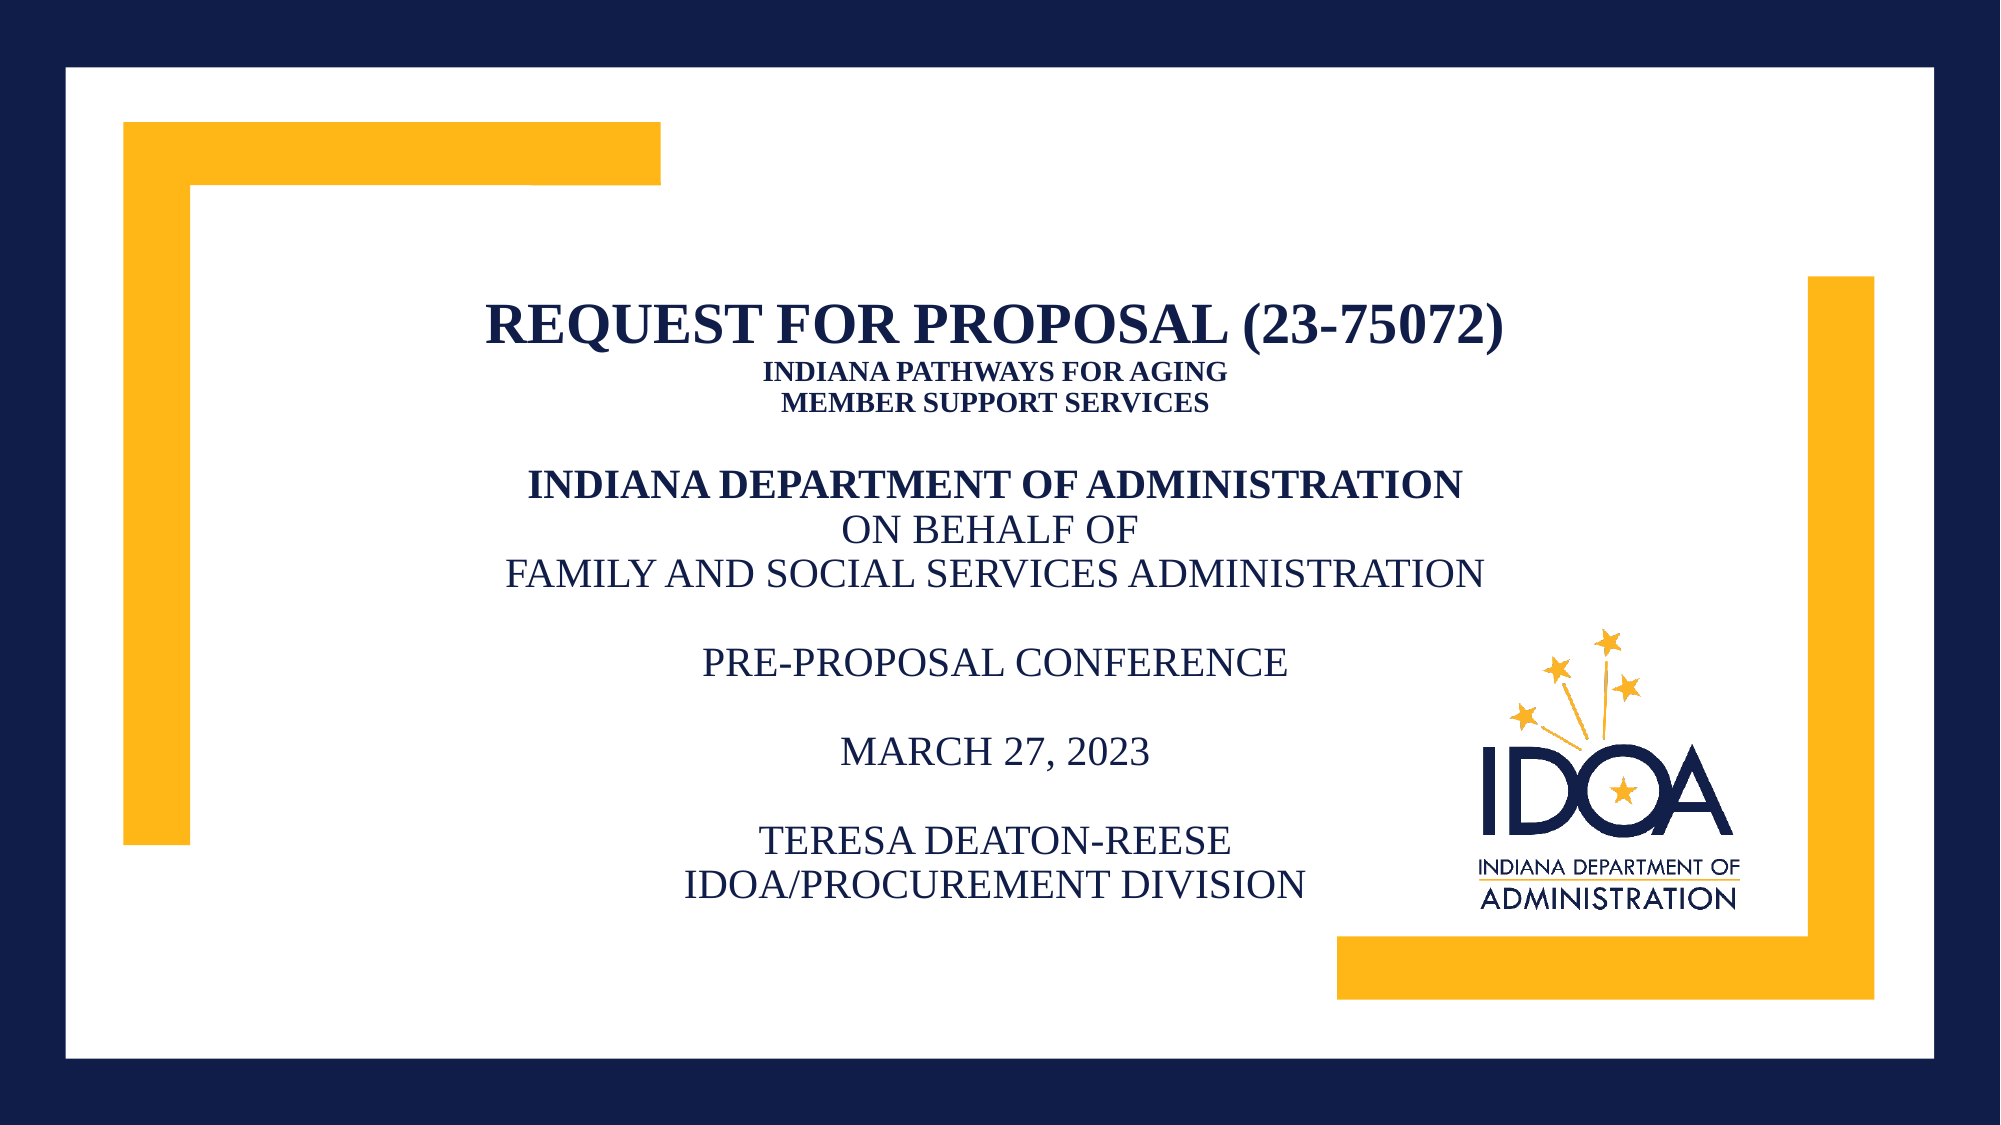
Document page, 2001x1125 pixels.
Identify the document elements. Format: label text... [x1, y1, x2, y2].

picture [1412, 599, 1800, 987]
title Request for Proposal (23-75072) Indiana Pathways for aging member support services Indiana Department of Administration On Behalf Of Family and Social services administration Pre-Proposal Conference March 27, 2023 Teresa deaton-reese IDOA/Procurement Division [309, 244, 1682, 916]
